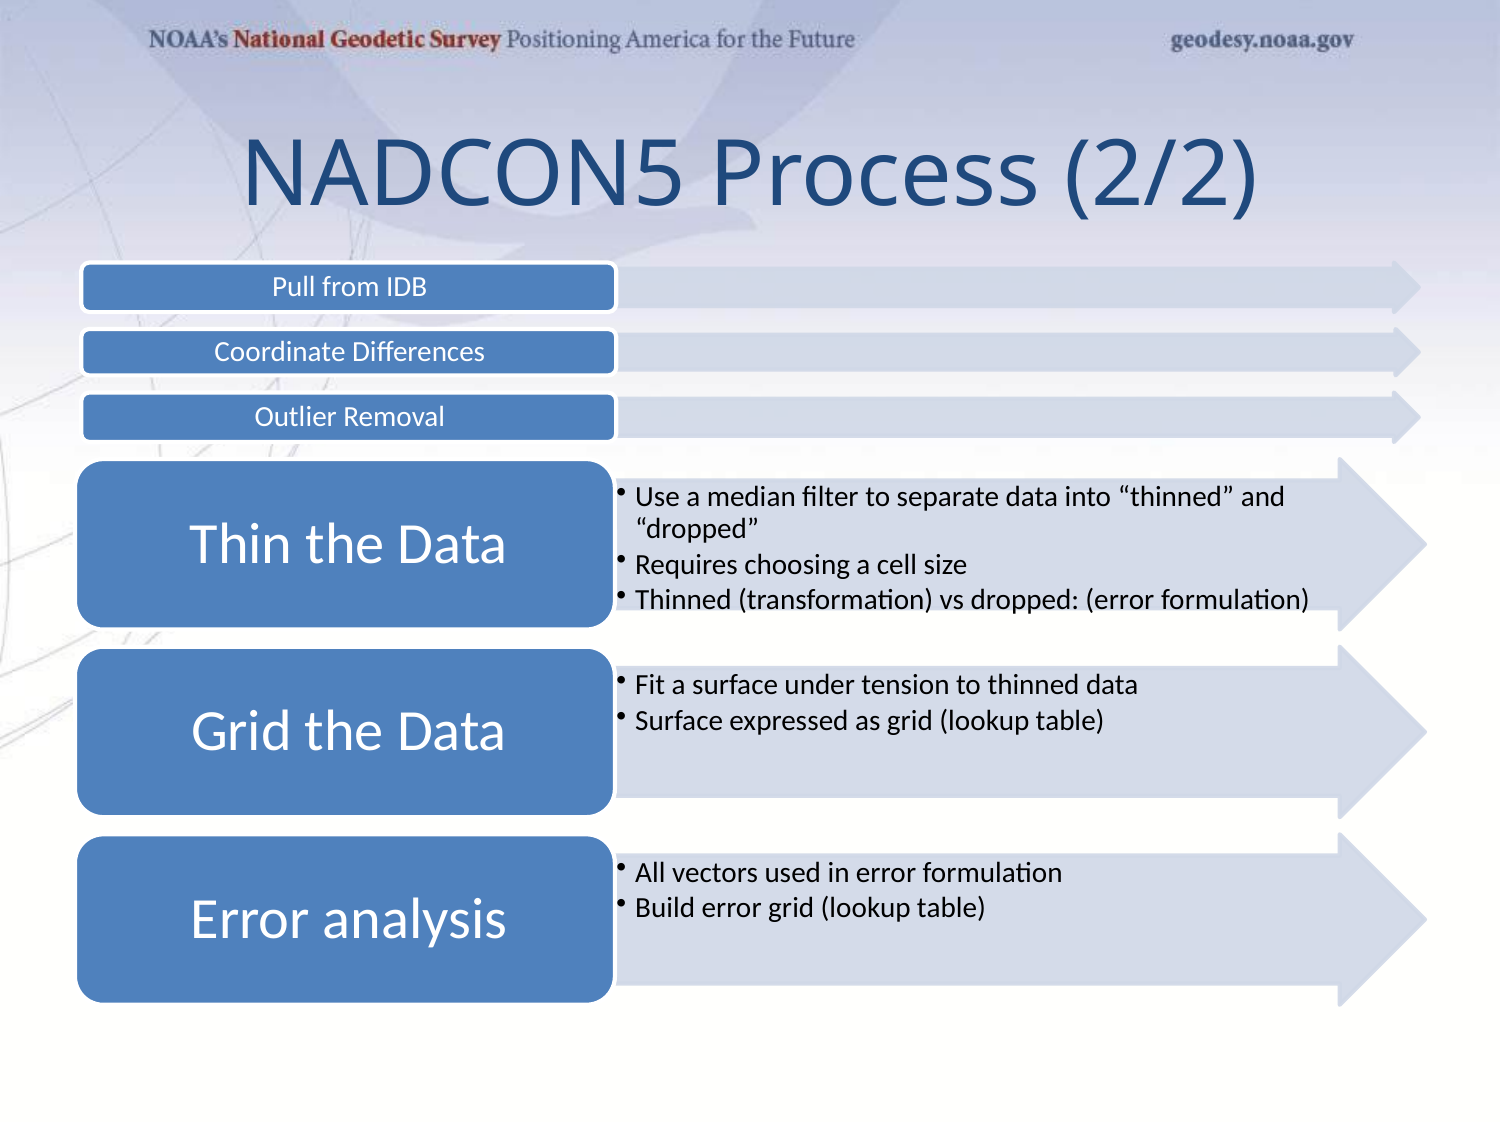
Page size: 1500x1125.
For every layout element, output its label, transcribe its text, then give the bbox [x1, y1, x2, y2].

title NADCON5 Process (2/2) [75, 75, 1425, 261]
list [74, 262, 1426, 1006]
picture [0, 0, 1500, 1122]
